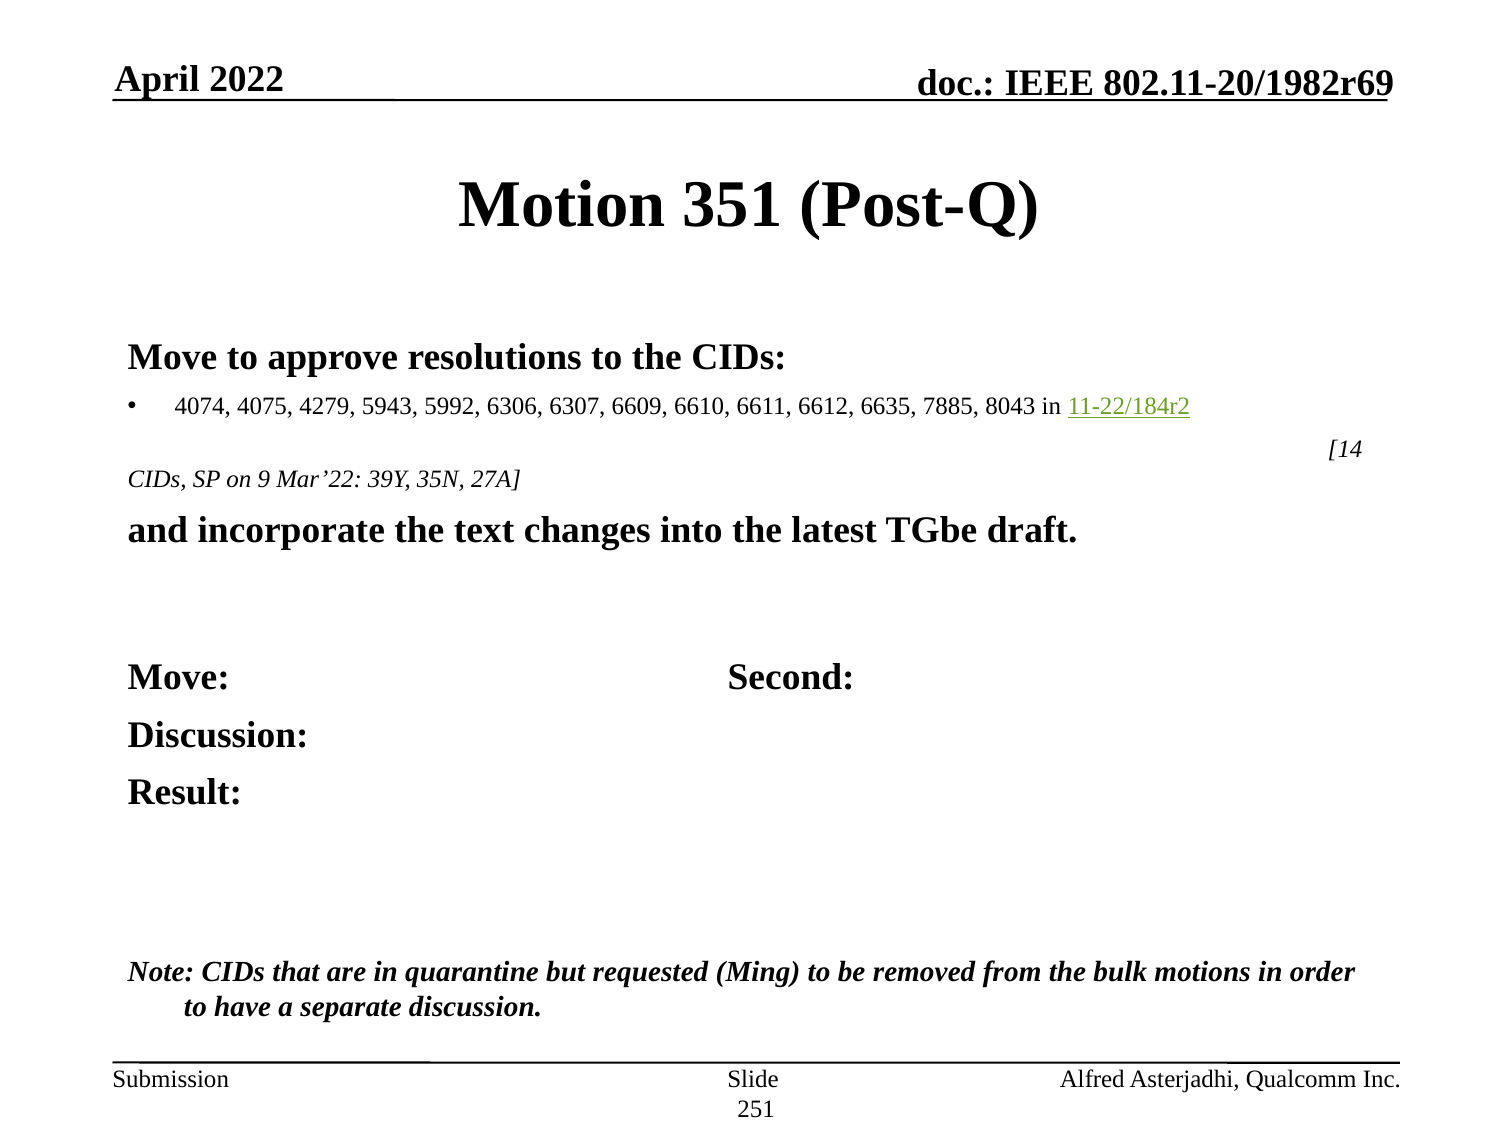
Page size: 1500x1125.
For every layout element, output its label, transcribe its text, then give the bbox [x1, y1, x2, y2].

list Move to approve resolutions to the CIDs: 4074, 4075, 4279, 5943, 5992, 6306, 6307, 6609, 6610, 6611, 6612, 6635, 7885, 8043 in 11-22/184r2 [14 CIDs, SP on 9 Mar’22: 39Y, 35N, 27A] and incorporate the text changes into the latest TGbe draft. Move: Second: Discussion: Result: Note: CIDs that are in quarantine but requested (Ming) to be removed from the bulk motions in order to have a separate discussion. [112, 324, 1388, 1000]
slide_number Slide 251 [712, 1061, 800, 1123]
title Motion 351 (Post-Q) [112, 112, 1388, 288]
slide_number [114, 54, 423, 100]
footer Alfred Asterjadhi, Qualcomm Inc. [878, 1061, 1402, 1093]
